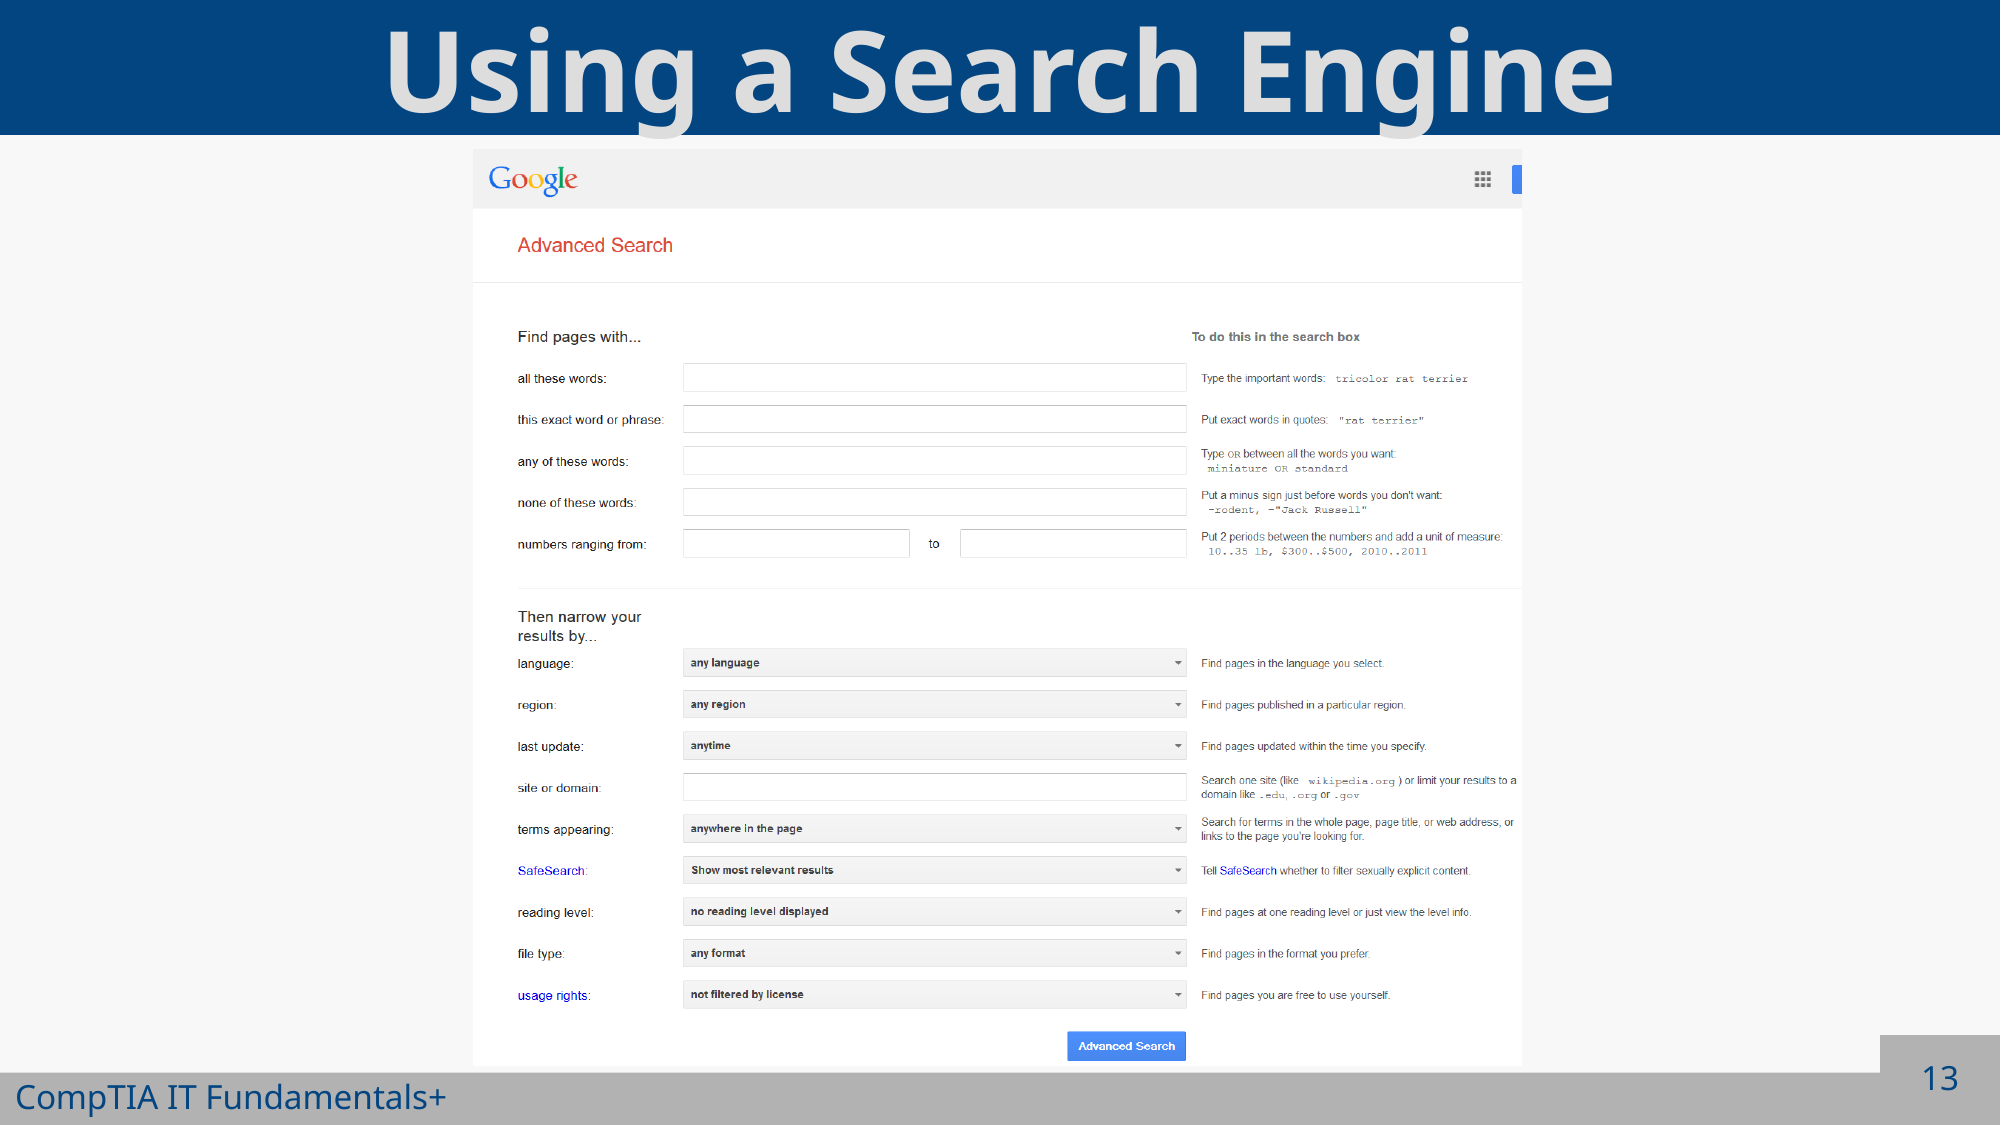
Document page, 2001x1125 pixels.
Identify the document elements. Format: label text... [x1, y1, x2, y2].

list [473, 149, 1522, 1066]
slide_number 13 [1880, 1035, 2000, 1125]
footer CompTIA IT Fundamentals+ [0, 1072, 1880, 1125]
title Using a Search Engine [0, 0, 2000, 135]
